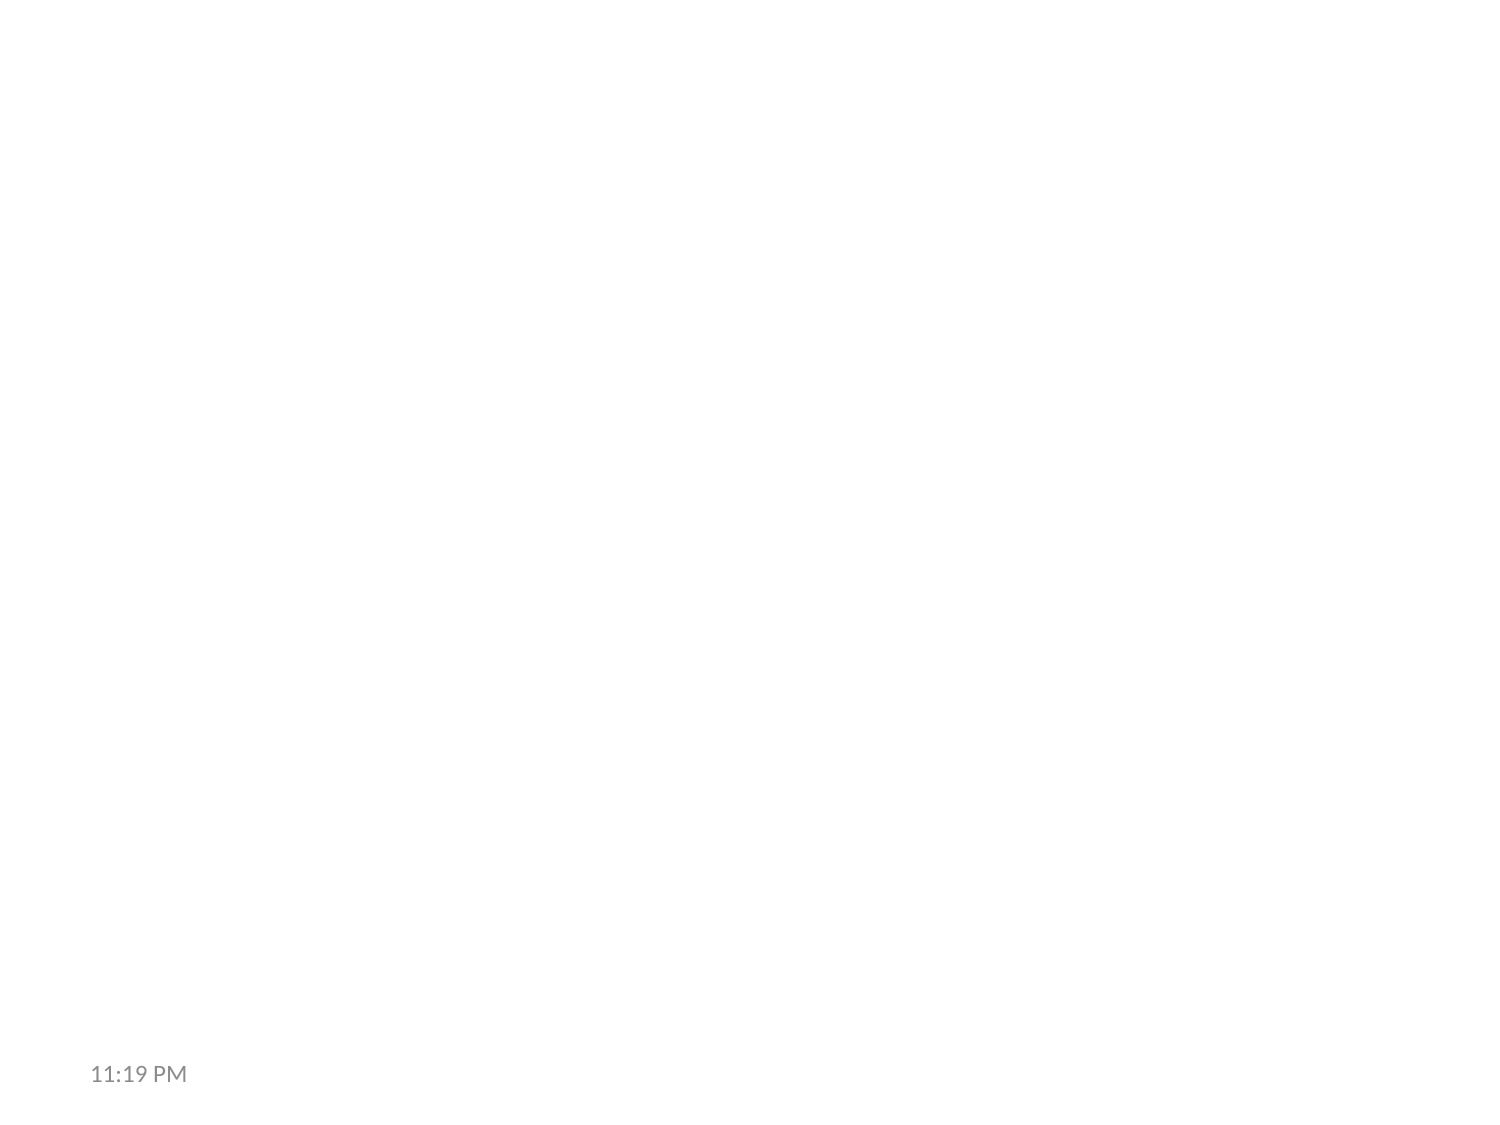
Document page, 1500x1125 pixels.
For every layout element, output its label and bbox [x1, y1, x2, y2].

slide_number [75, 1042, 425, 1103]
